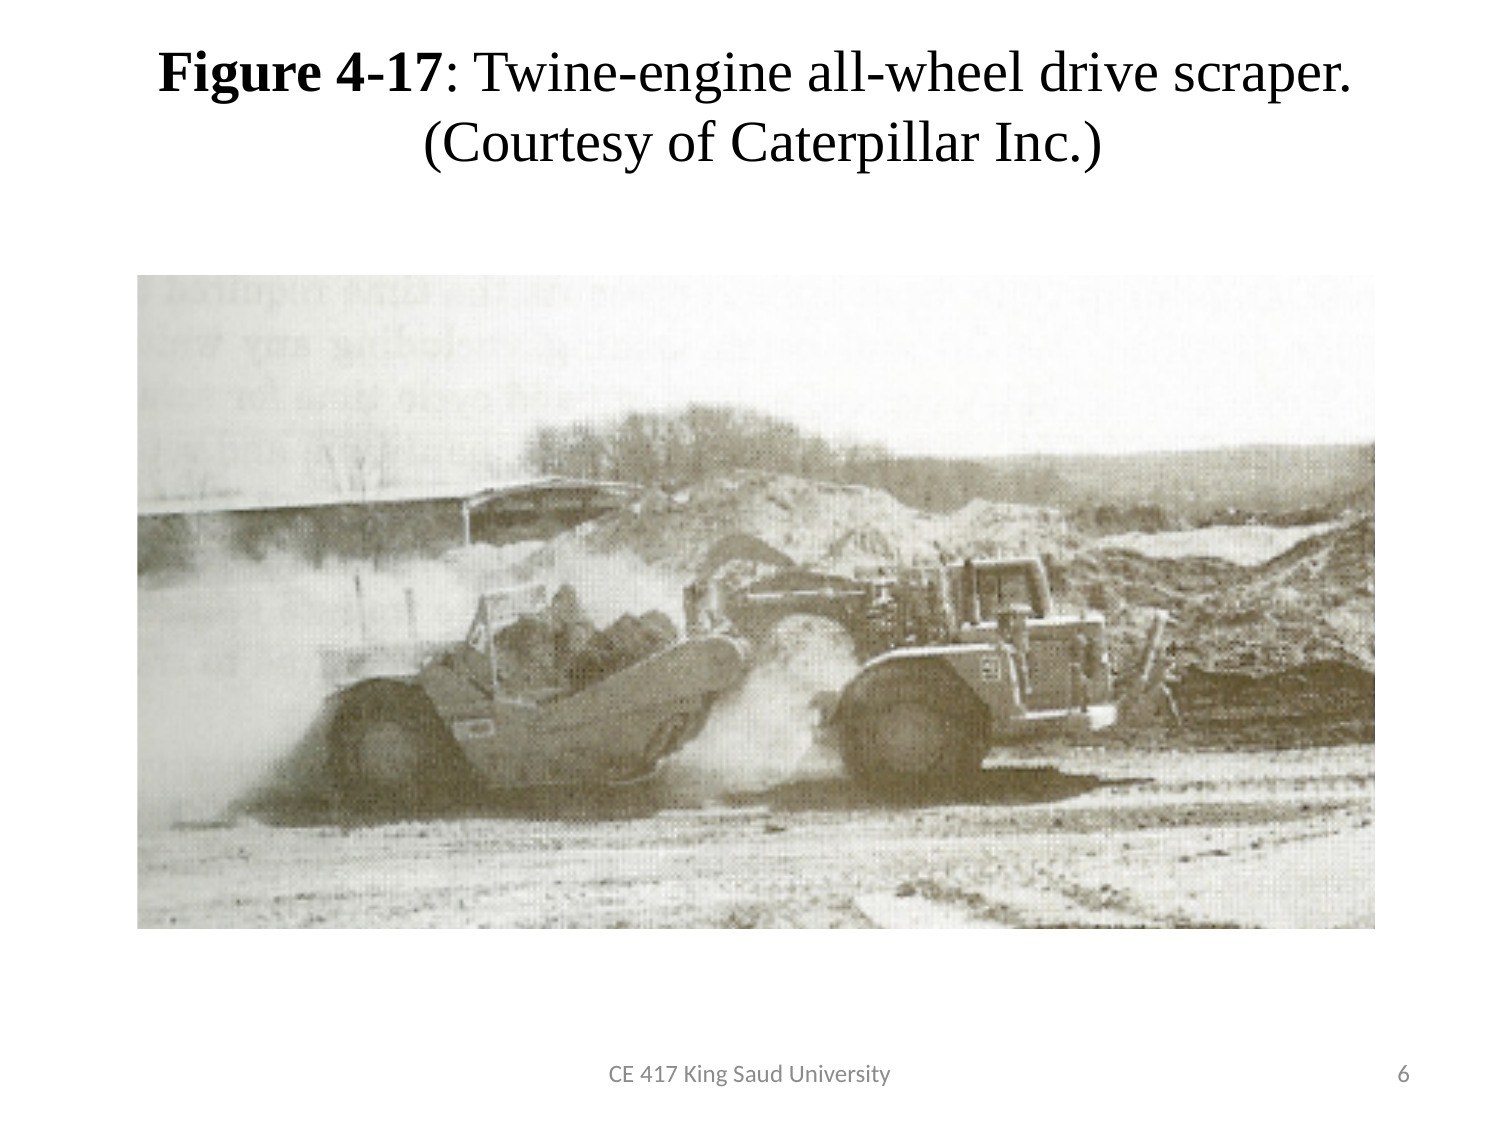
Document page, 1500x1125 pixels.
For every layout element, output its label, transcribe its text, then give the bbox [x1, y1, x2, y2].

slide_number 6 [1074, 1042, 1425, 1103]
text_box Figure 4-17: Twine-engine all-wheel drive scraper. (Courtesy of Caterpillar Inc.) [143, 25, 1384, 181]
footer CE 417 King Saud University [512, 1042, 988, 1103]
picture [137, 274, 1376, 929]
